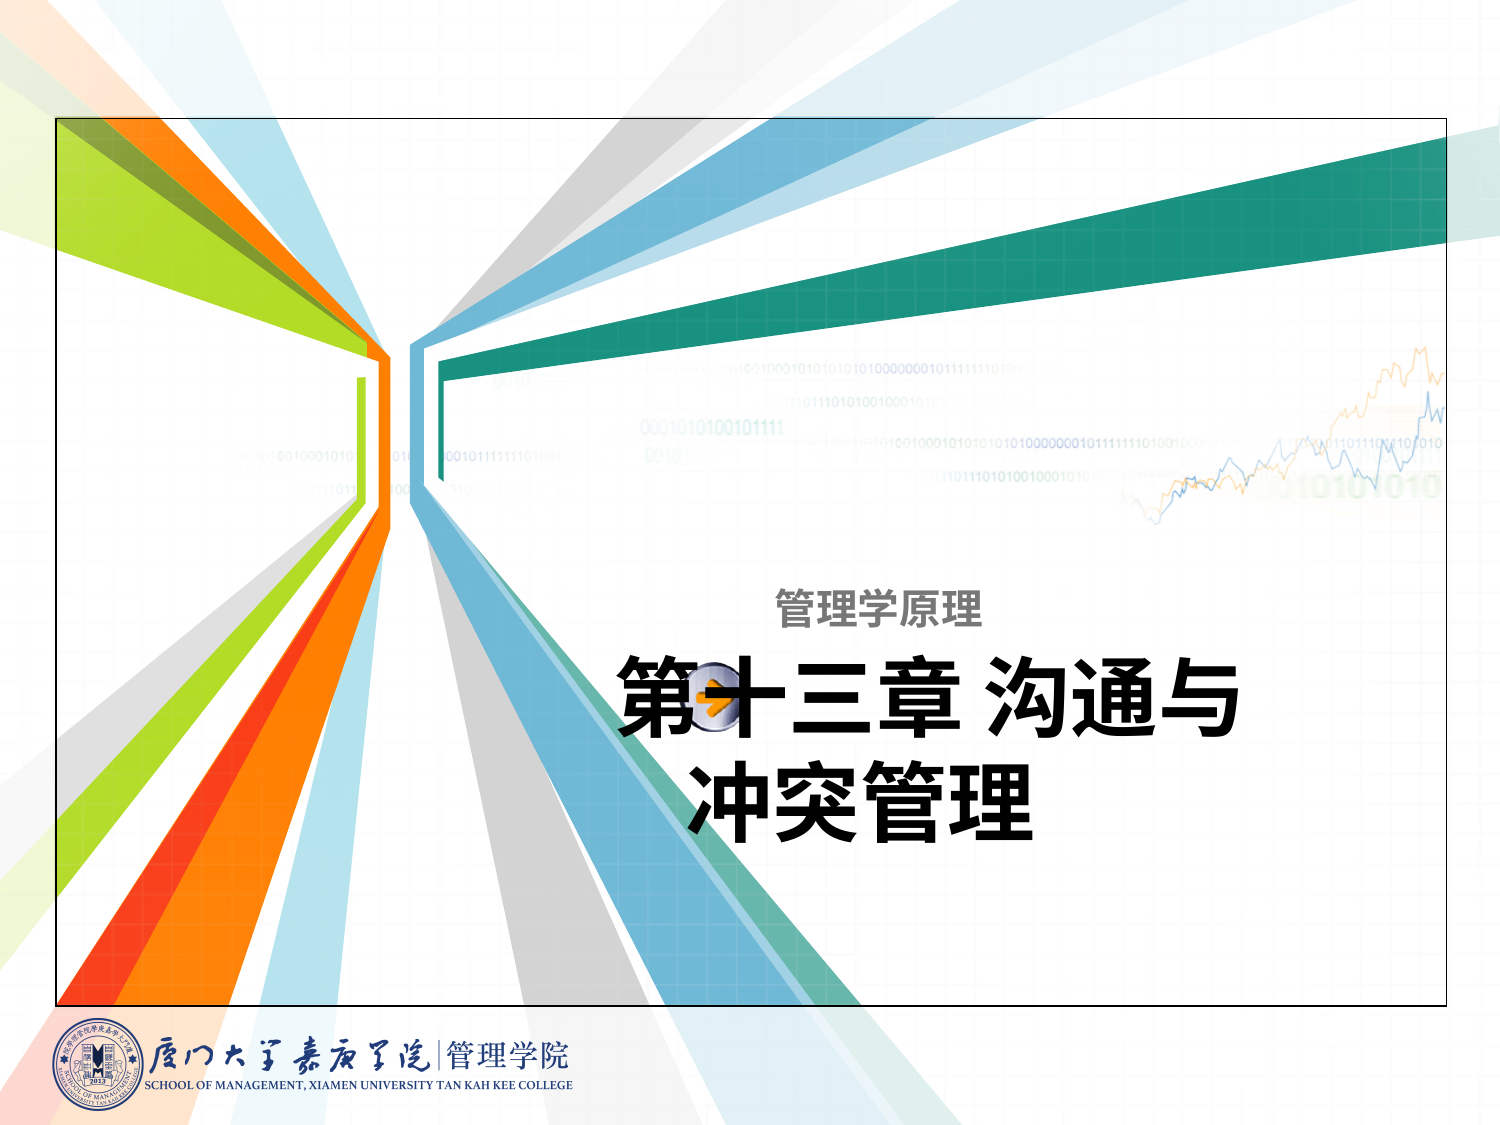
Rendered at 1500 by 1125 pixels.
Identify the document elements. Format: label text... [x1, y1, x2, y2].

picture [0, 0, 1500, 1125]
subtitle 管理学原理 [759, 575, 1437, 650]
title 第十三章 沟通与 冲突管理 [112, 675, 1450, 821]
